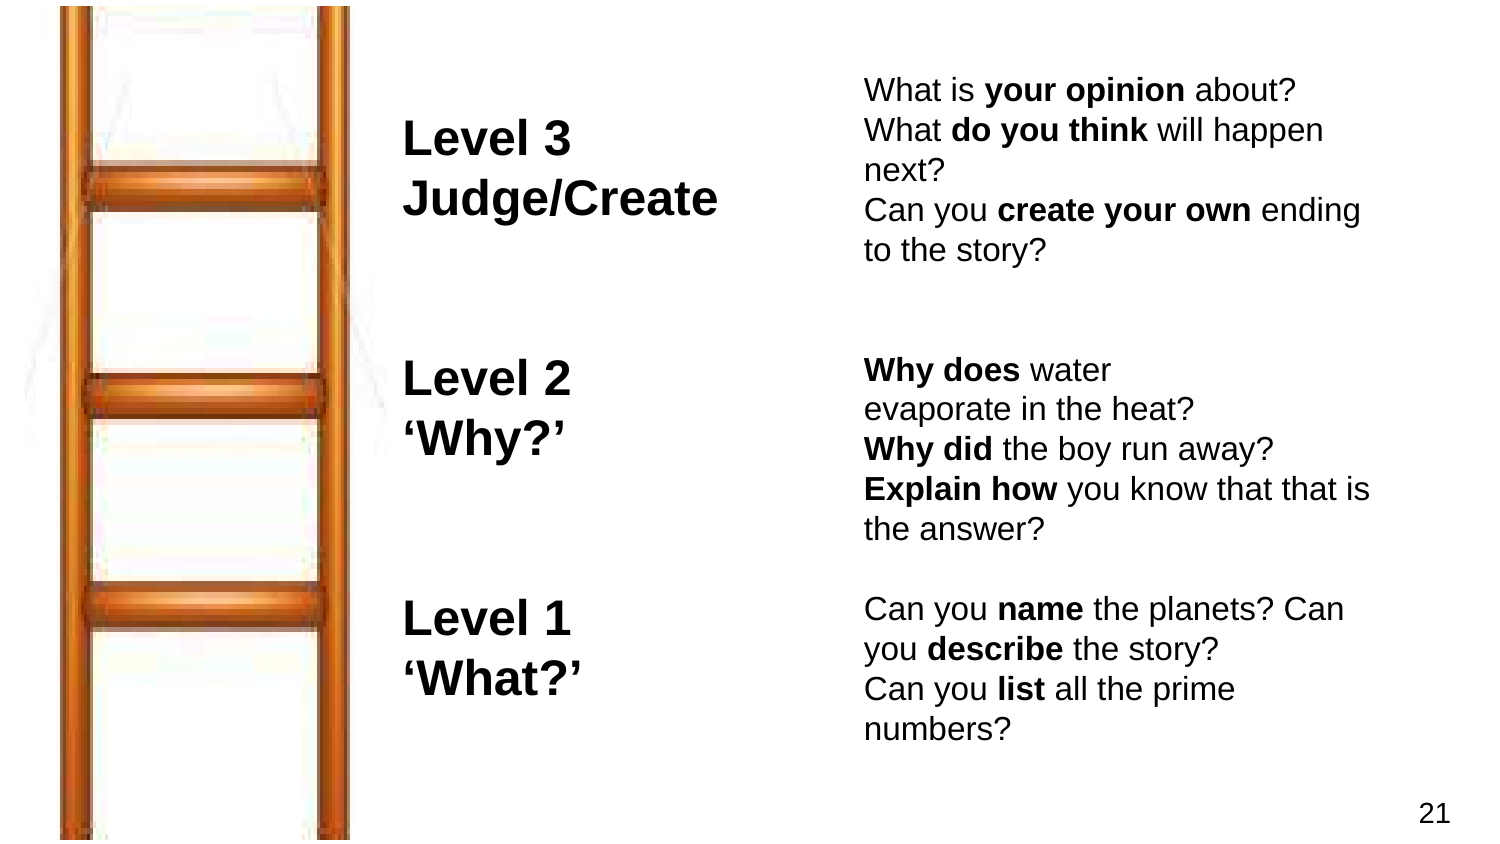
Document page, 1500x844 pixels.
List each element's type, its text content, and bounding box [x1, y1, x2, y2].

picture [24, 5, 388, 840]
slide_number 21 [1403, 779, 1494, 844]
text_box What is your opinion about? What do you think will happen next? Can you create your own ending to the story? Why does water evaporate in the heat? Why did the boy run away? Explain how you know that that is the answer? Can you name the planets? Can you describe the story? Can you list all the prime numbers? [849, 60, 1388, 844]
text_box Level 3 Judge/Create Level 2 ‘Why?’ Level 1 ‘What?’ [391, 97, 799, 713]
